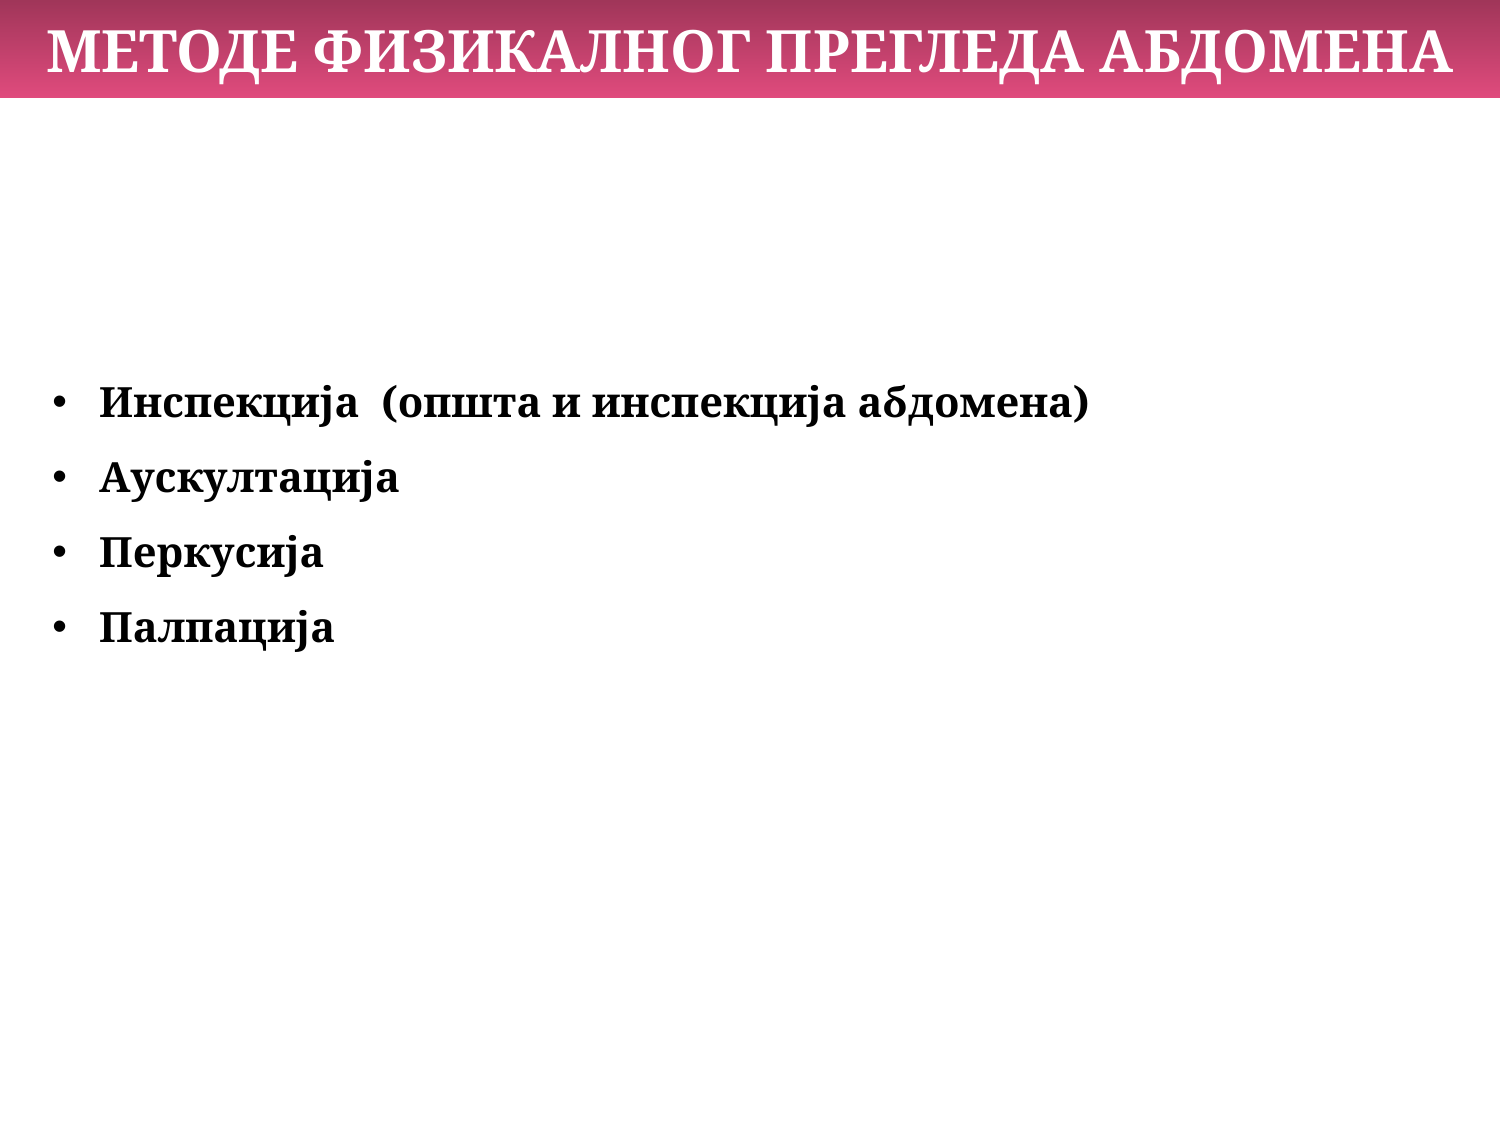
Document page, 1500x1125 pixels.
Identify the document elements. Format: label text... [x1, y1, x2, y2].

text_box МЕТОДЕ ФИЗИКАЛНОГ ПРЕГЛЕДА АБДОМЕНА [0, 0, 1500, 98]
text_box Инспекција (општа и инспекција абдомена) Аускултација Перкусија Палпација [37, 231, 1438, 659]
